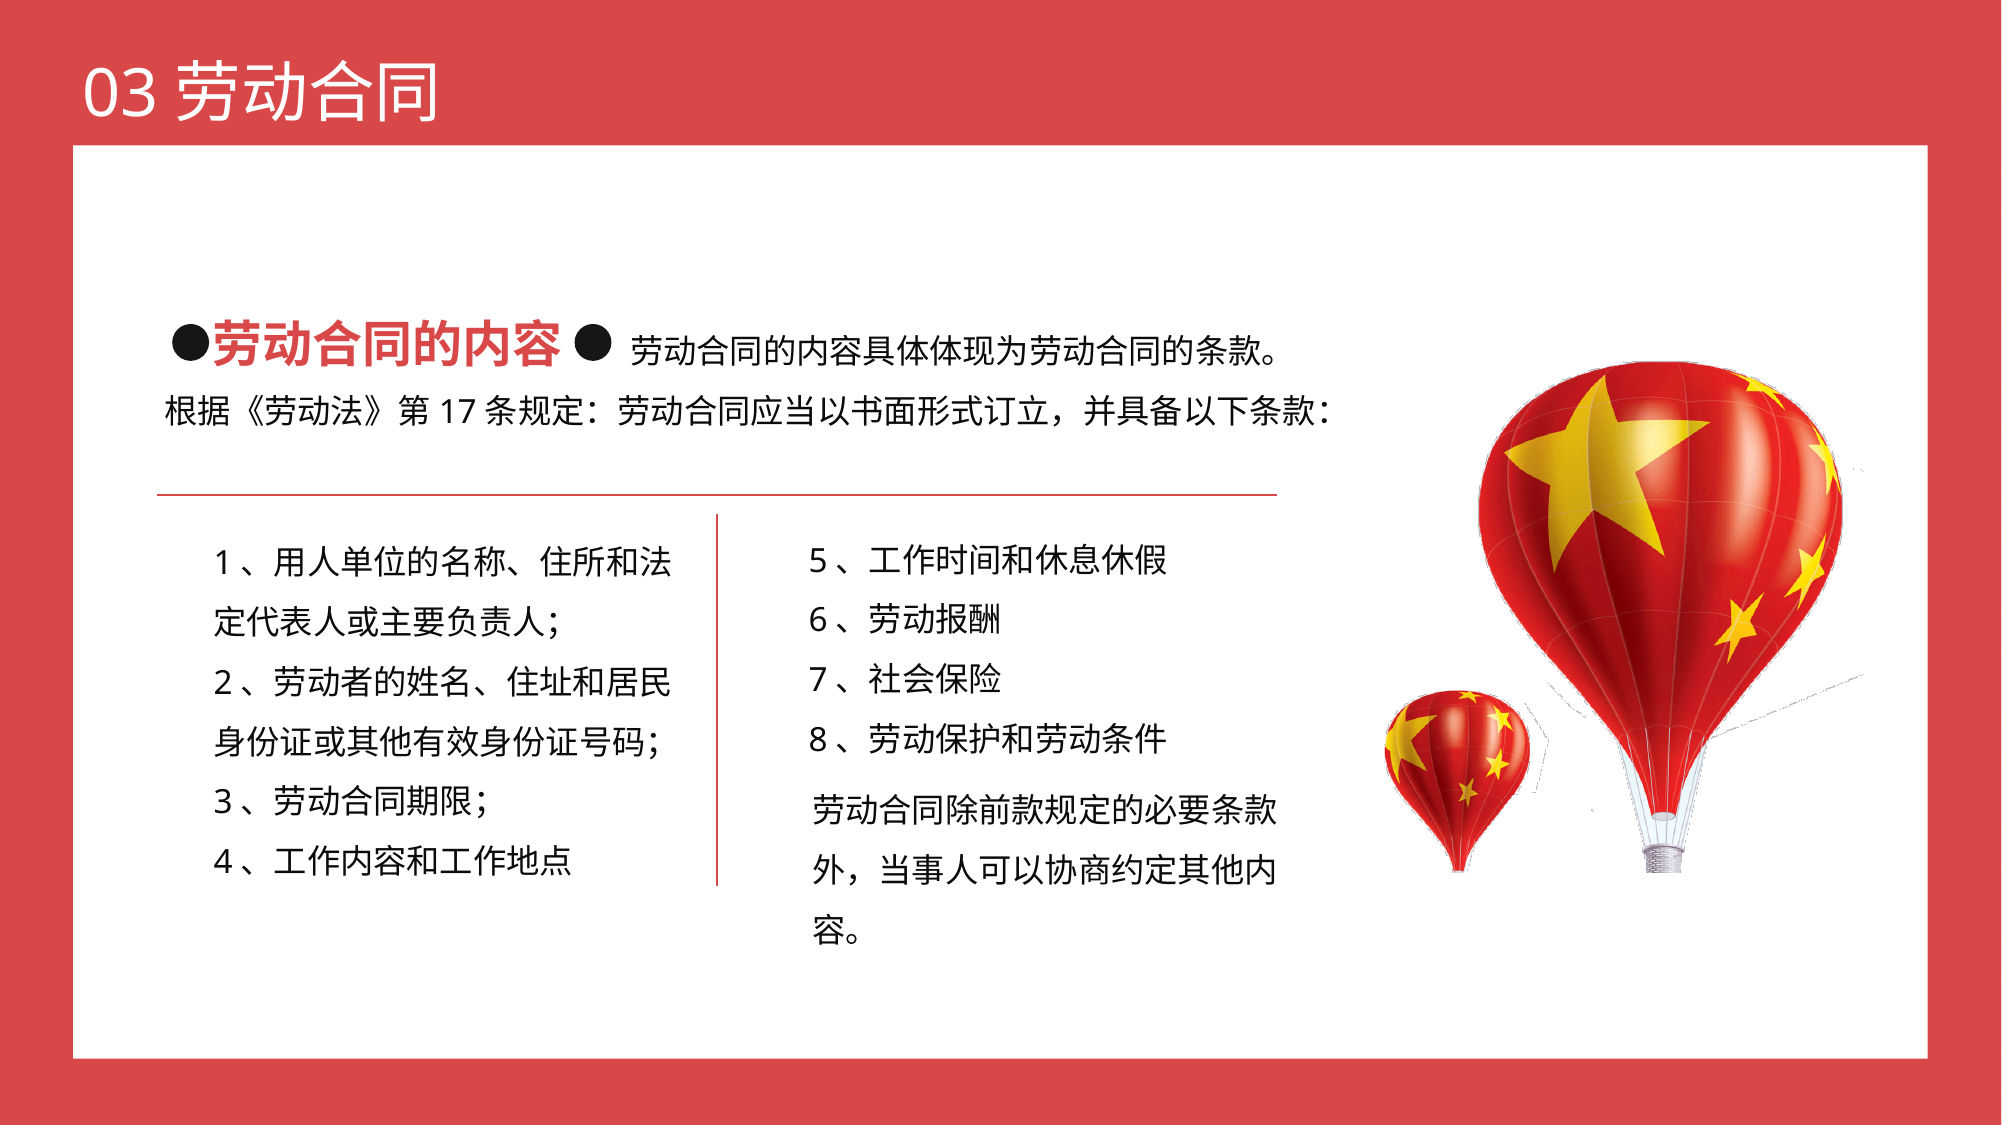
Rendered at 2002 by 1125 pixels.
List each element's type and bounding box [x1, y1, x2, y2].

picture [1324, 305, 1893, 874]
text_box [149, 302, 1366, 433]
text_box [156, 494, 1344, 893]
